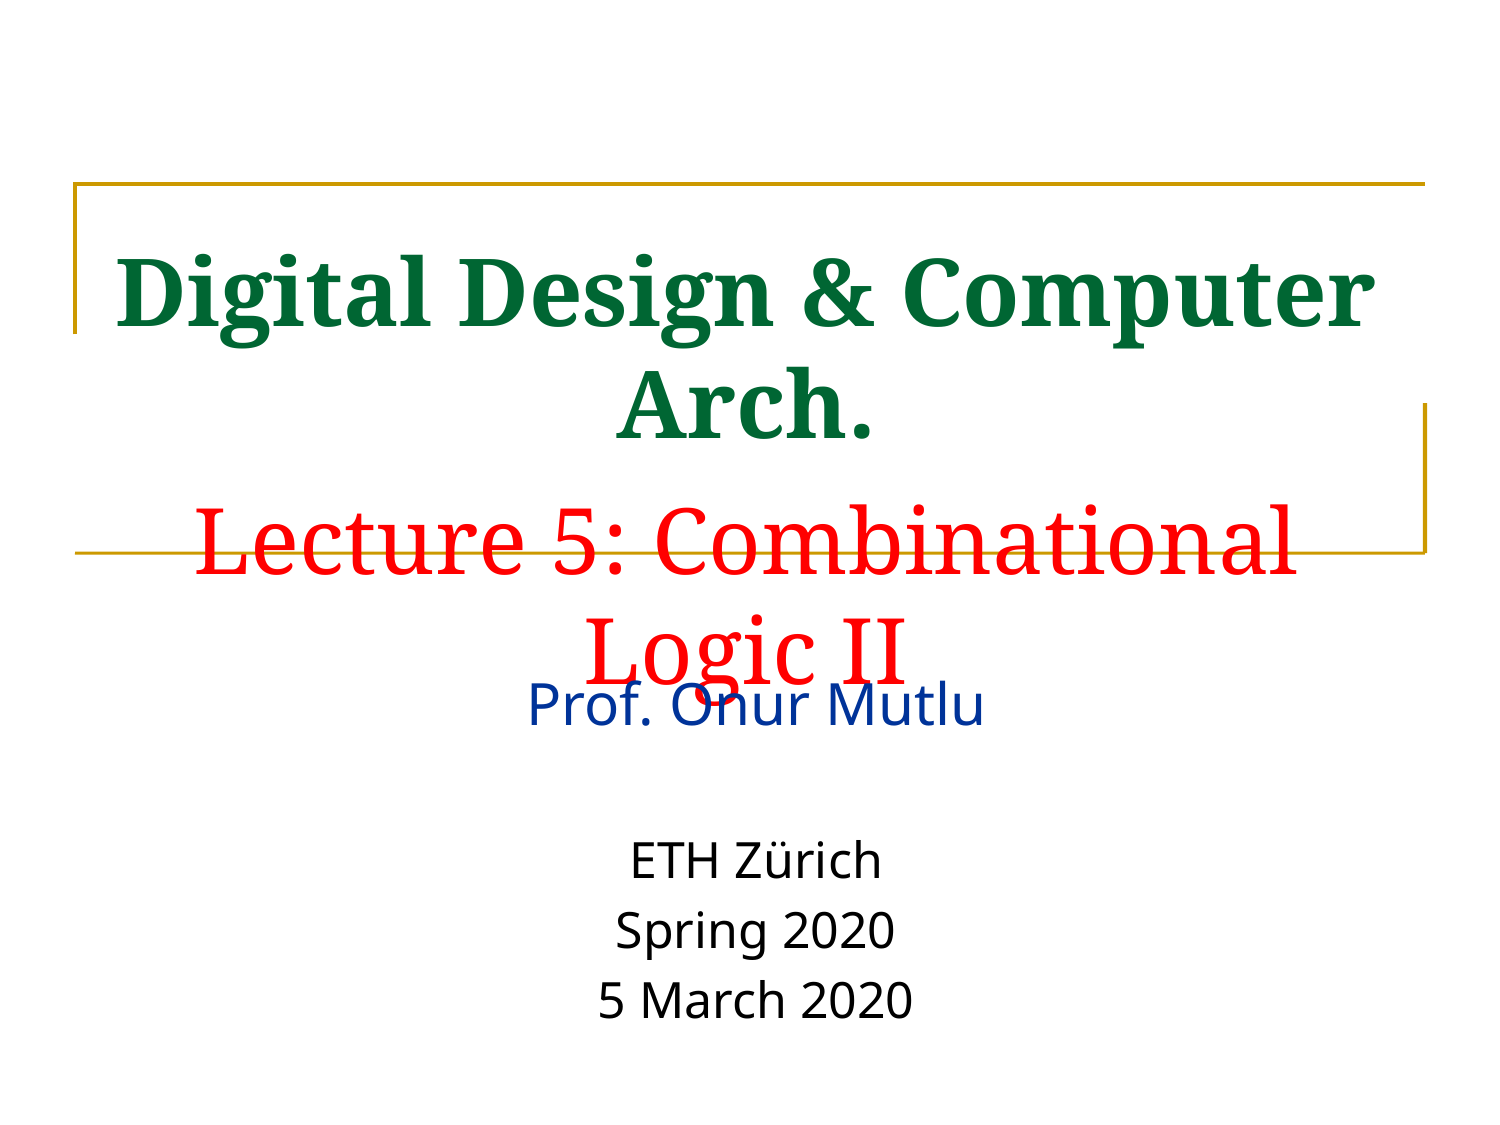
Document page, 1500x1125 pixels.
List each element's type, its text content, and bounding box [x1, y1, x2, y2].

title Digital Design & Computer Arch. Lecture 5: Combinational Logic II [54, 105, 1438, 388]
subtitle Prof. Onur Mutlu ETH Zürich Spring 2020 5 March 2020 [112, 587, 1400, 1064]
